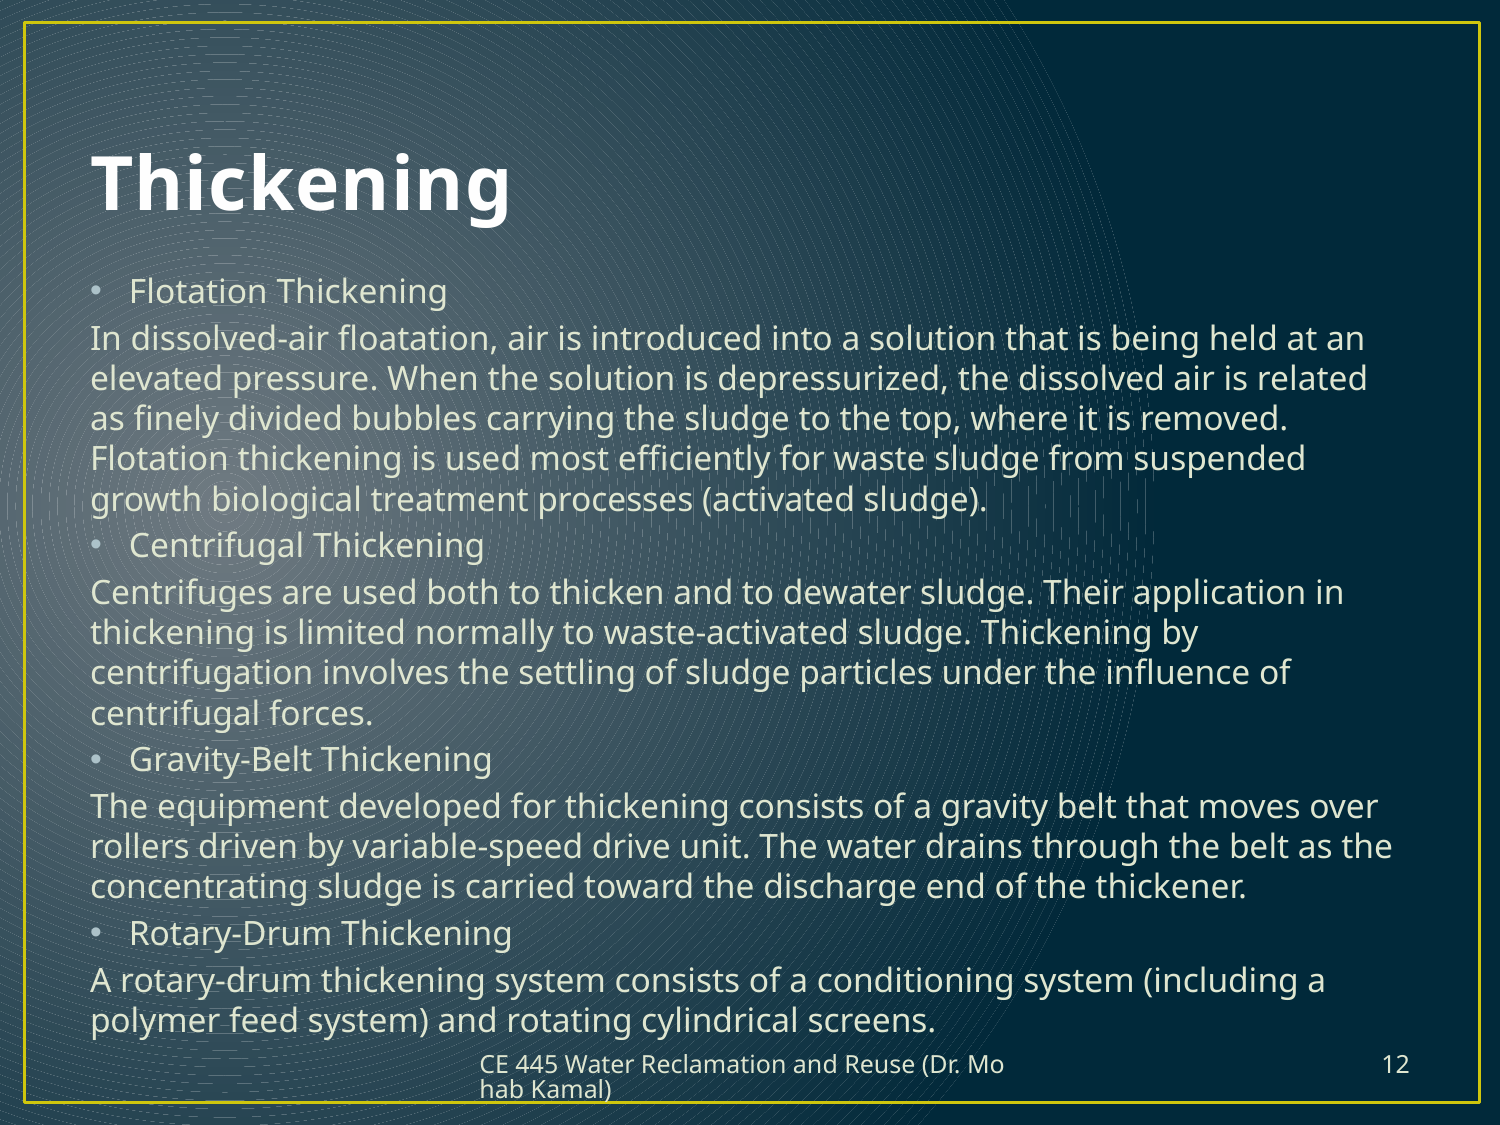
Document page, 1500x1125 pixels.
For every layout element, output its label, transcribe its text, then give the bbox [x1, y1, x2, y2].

title Thickening [75, 45, 1425, 233]
slide_number 12 [1074, 1035, 1425, 1096]
footer CE 445 Water Reclamation and Reuse (Dr. Mohab Kamal) [464, 1035, 1036, 1096]
list Flotation Thickening In dissolved-air floatation, air is introduced into a solution that is being held at an elevated pressure. When the solution is depressurized, the dissolved air is related as finely divided bubbles carrying the sludge to the top, where it is removed. Flotation thickening is used most efficiently for waste sludge from suspended growth biological treatment processes (activated sludge). Centrifugal Thickening Centrifuges are used both to thicken and to dewater sludge. Their application in thickening is limited normally to waste-activated sludge. Thickening by centrifugation involves the settling of sludge particles under the influence of centrifugal forces. Gravity-Belt Thickening The equipment developed for thickening consists of a gravity belt that moves over rollers driven by variable-speed drive unit. The water drains through the belt as the concentrating sludge is carried toward the discharge end of the thickener. Rotary-Drum Thickening A rotary-drum thickening system consists of a conditioning system (including a polymer feed system) and rotating cylindrical screens. [75, 262, 1425, 1063]
